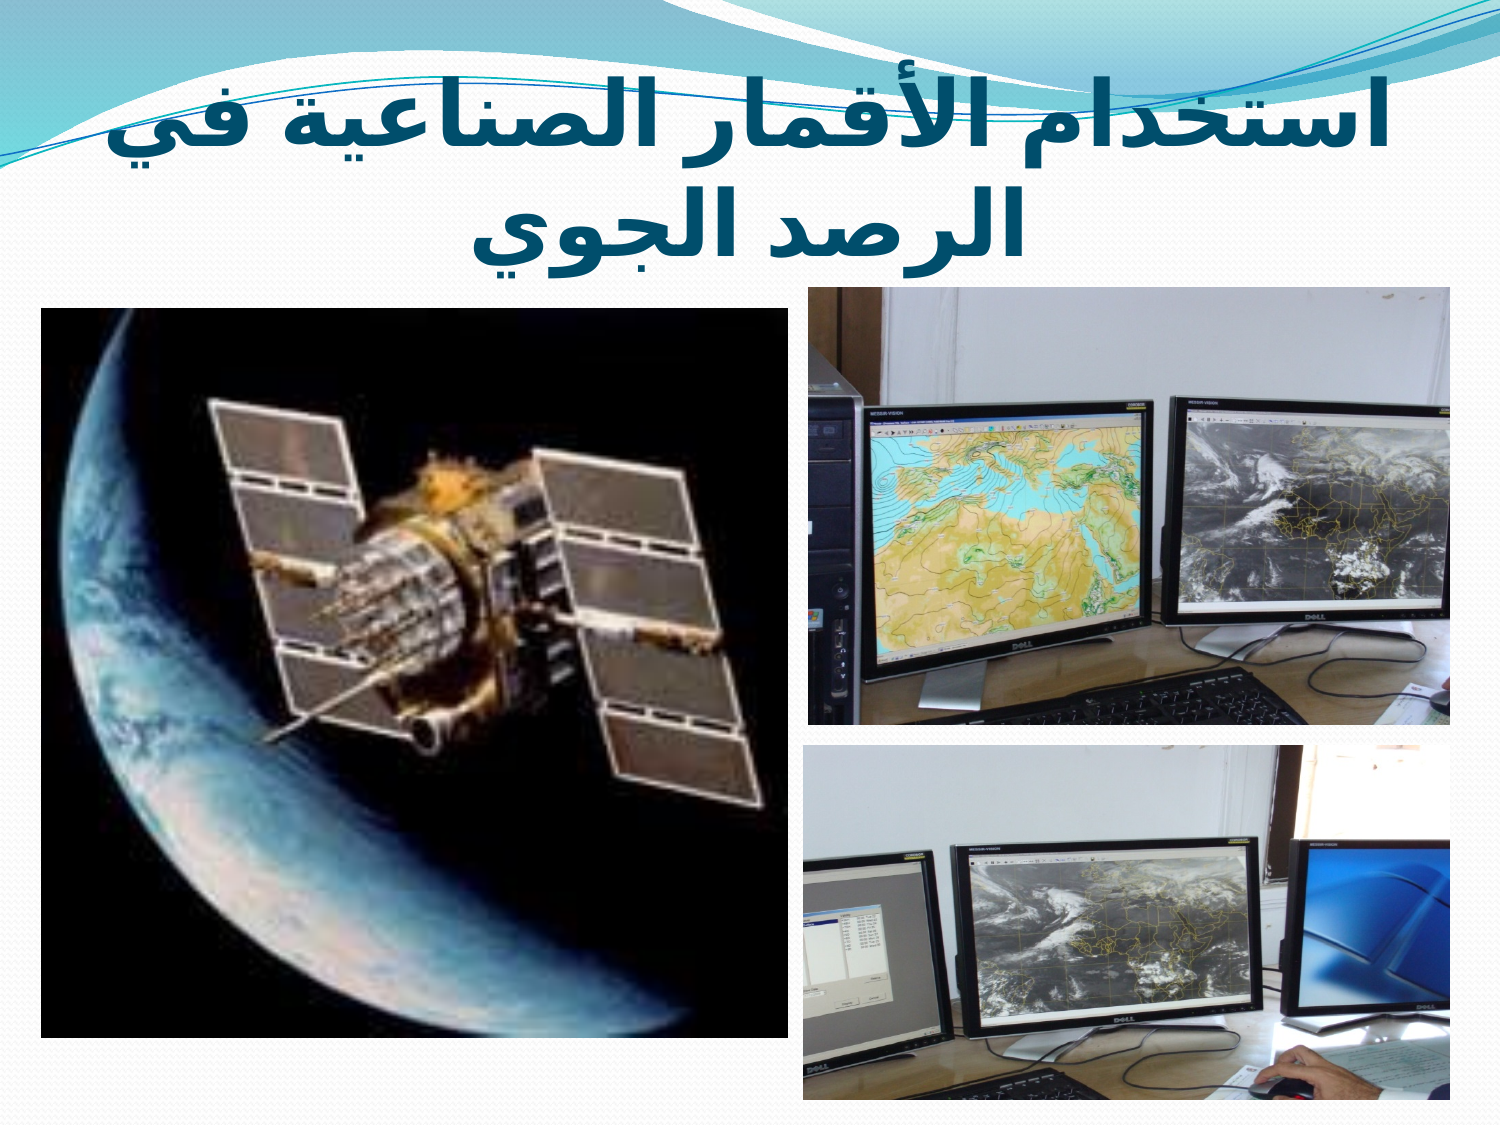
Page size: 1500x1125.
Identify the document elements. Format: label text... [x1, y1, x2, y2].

title استخدام الأقمار الصناعية في الرصد الجوي [75, 115, 1425, 275]
picture [808, 287, 1451, 726]
picture [41, 308, 788, 1038]
picture [803, 745, 1451, 1101]
